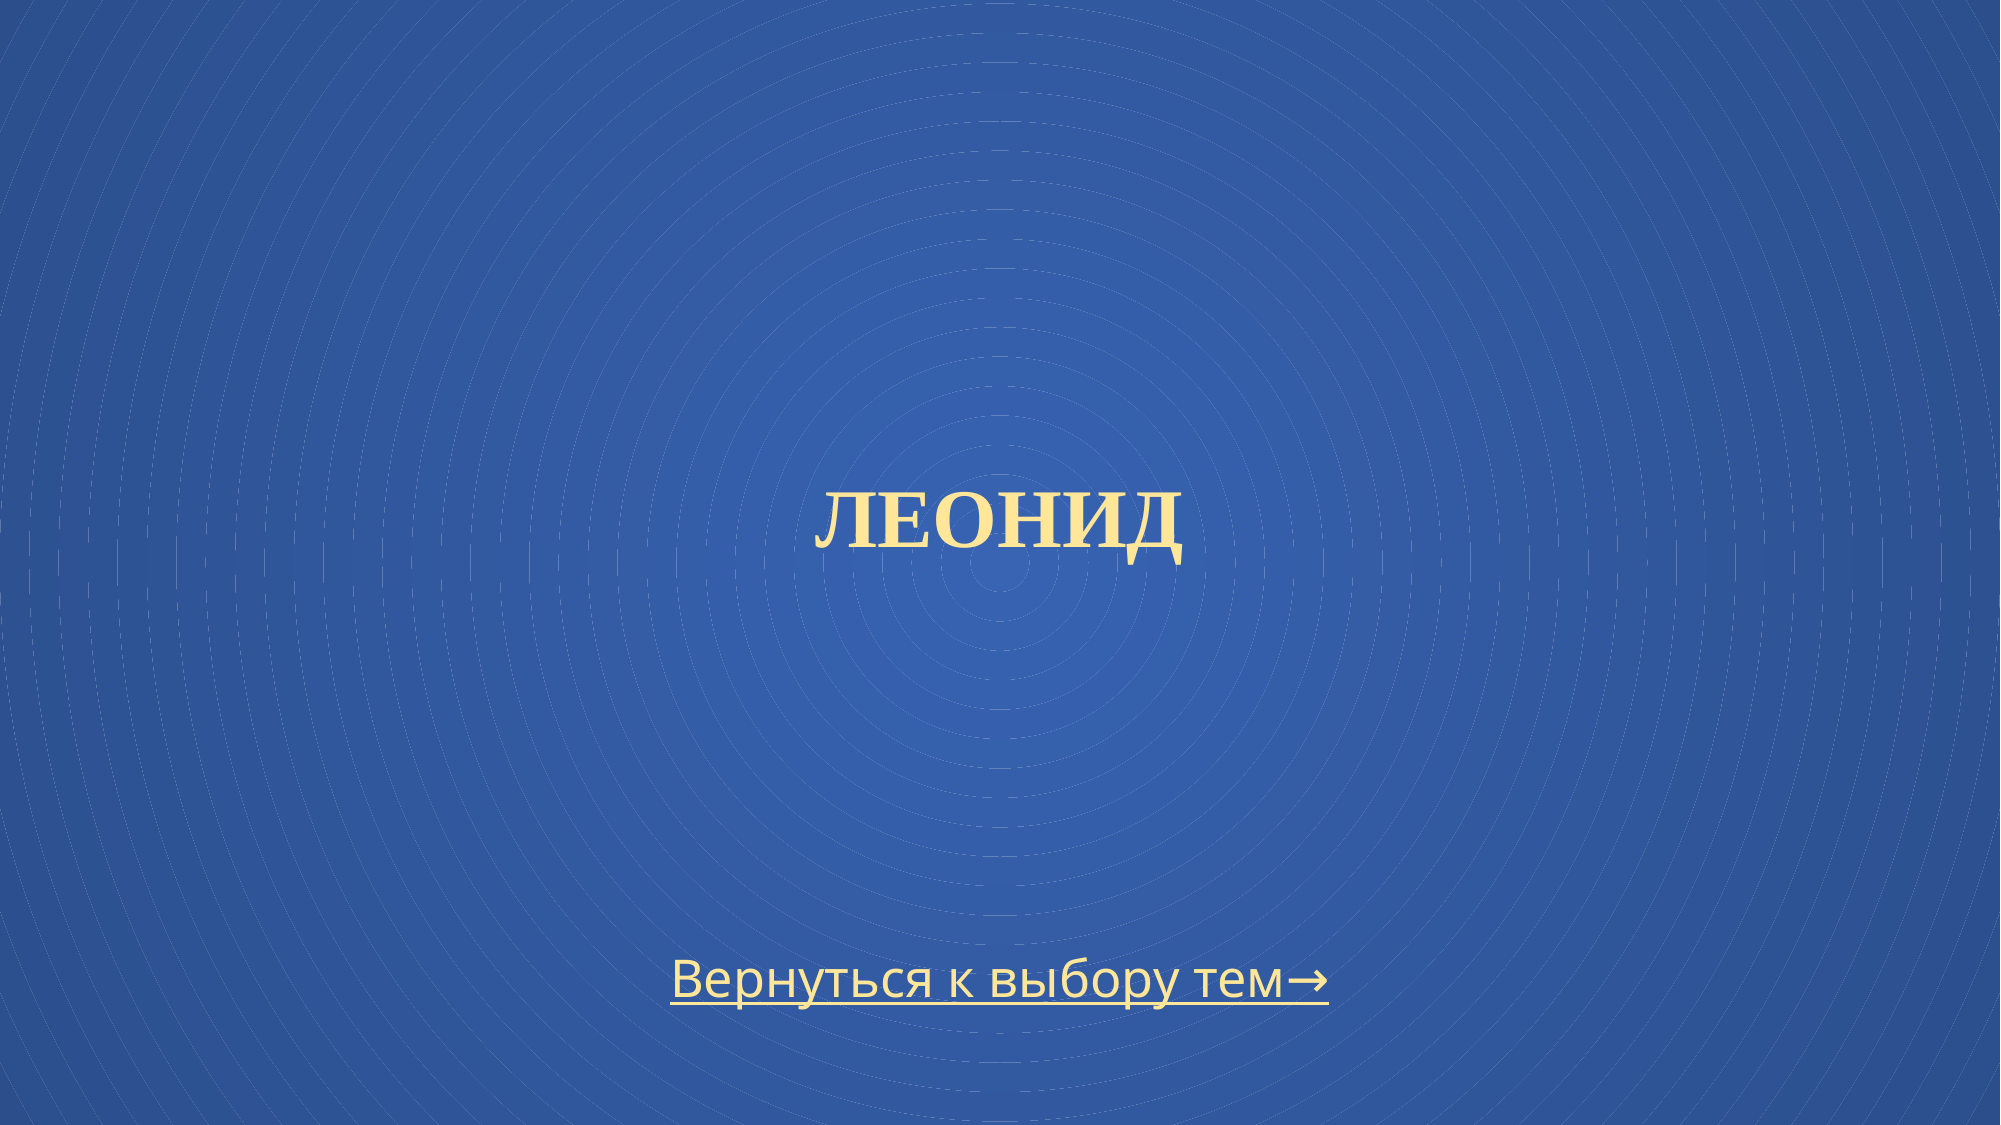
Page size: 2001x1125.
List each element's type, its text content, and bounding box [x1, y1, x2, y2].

text_box Вернуться к выбору тем→ [655, 938, 1345, 1016]
title Леонид [117, 396, 1883, 646]
